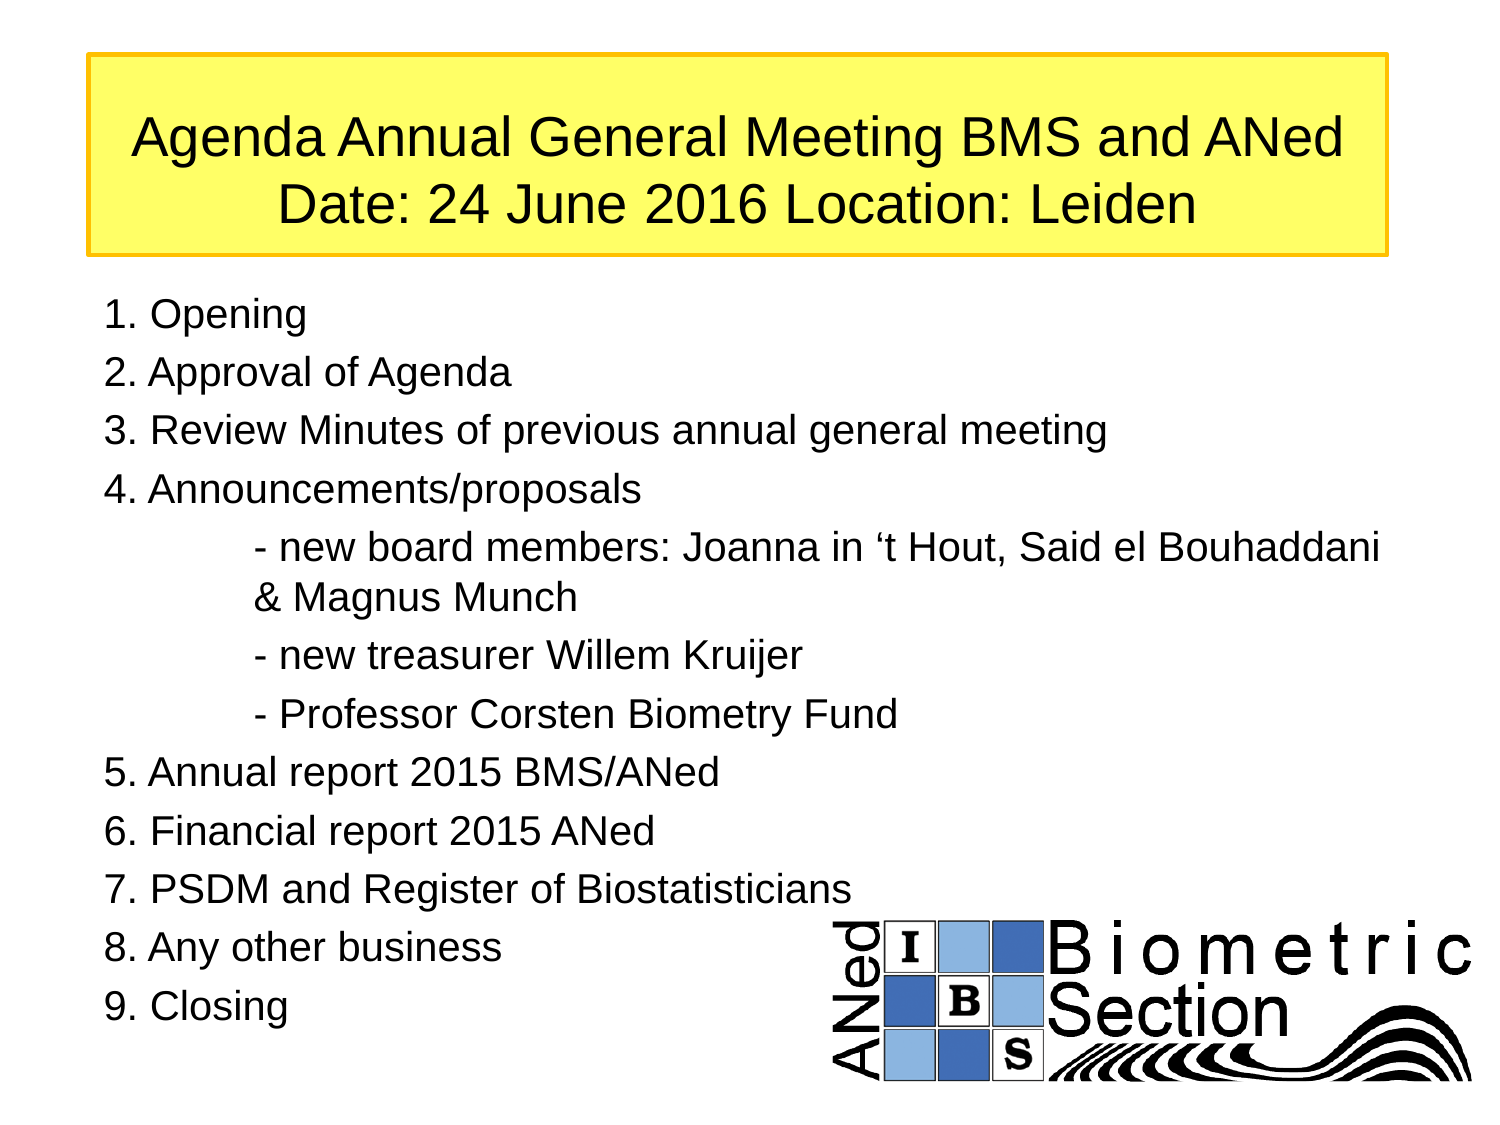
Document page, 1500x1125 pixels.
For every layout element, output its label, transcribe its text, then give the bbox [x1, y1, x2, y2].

subtitle 1. Opening 2. Approval of Agenda 3. Review Minutes of previous annual general meeting 4. Announcements/proposals - new board members: Joanna in ‘t Hout, Said el Bouhaddani & Magnus Munch - new treasurer Willem Kruijer - Professor Corsten Biometry Fund 5. Annual report 2015 BMS/ANed 6. Financial report 2015 ANed 7. PSDM and Register of Biostatisticians 8. Any other business 9. Closing [88, 278, 1412, 807]
picture [832, 920, 1472, 1082]
title Agenda Annual General Meeting BMS and ANed Date: 24 June 2016 Location: Leiden [88, 54, 1388, 256]
